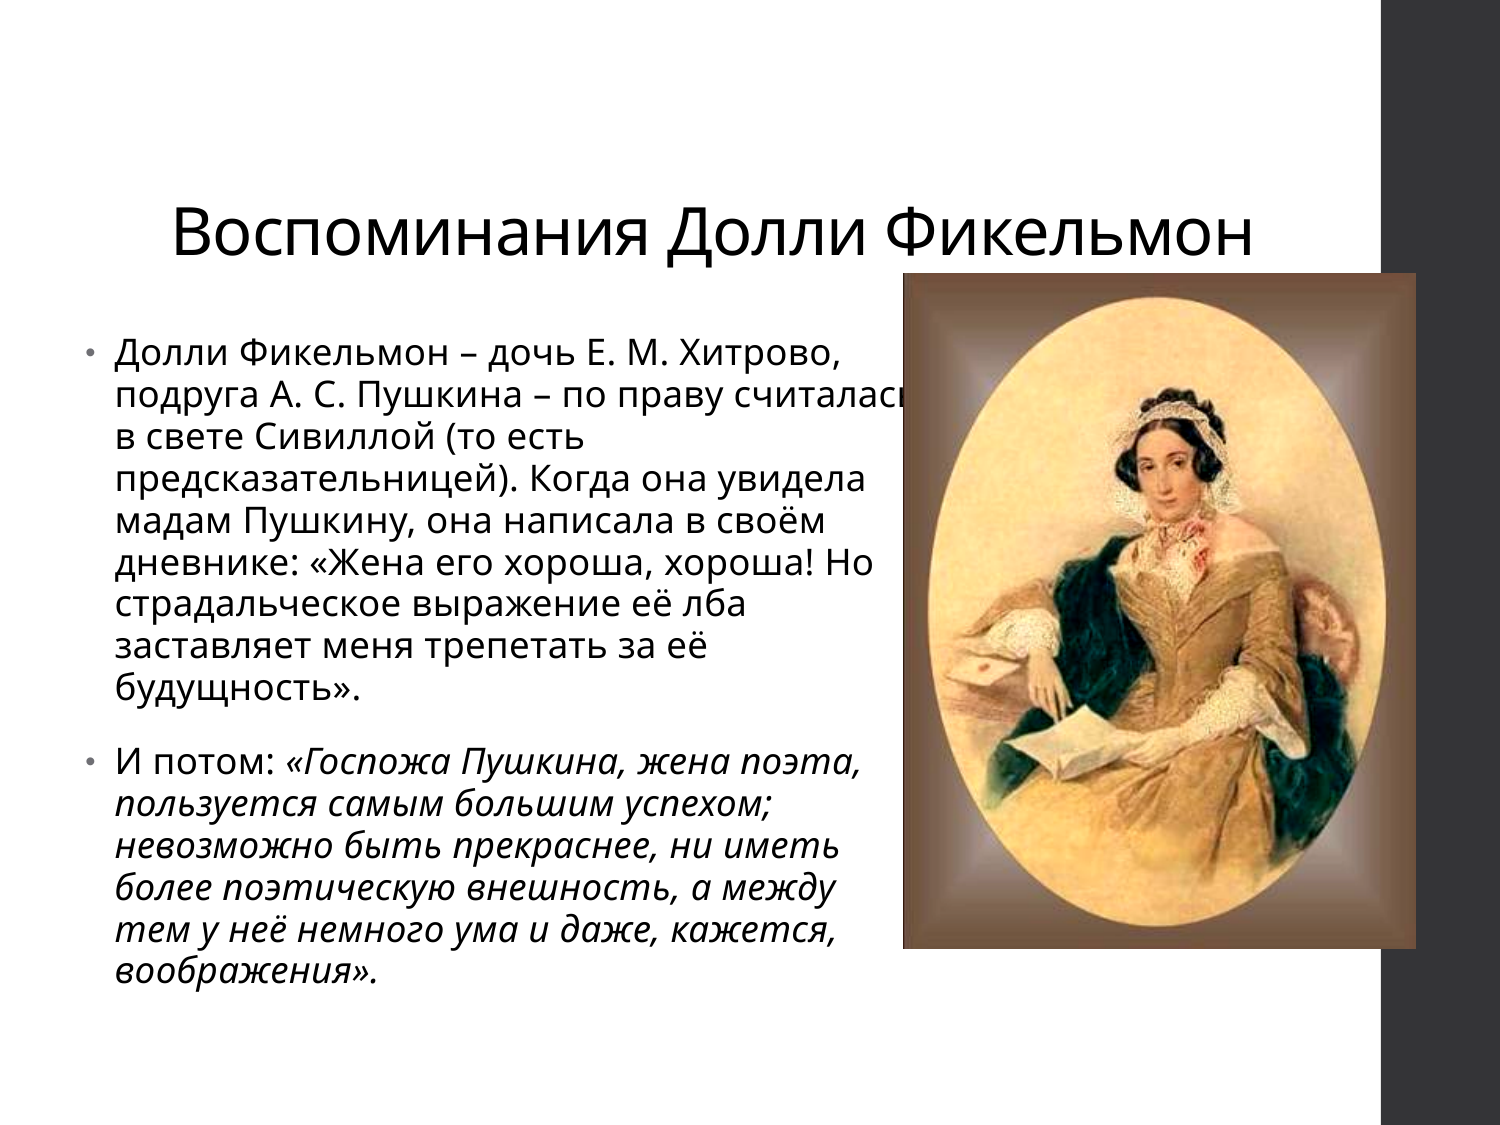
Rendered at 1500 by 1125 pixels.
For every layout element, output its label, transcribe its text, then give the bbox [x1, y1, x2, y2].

title Воспоминания Долли Фикельмон [155, 60, 1348, 278]
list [903, 273, 1416, 949]
list Долли Фикельмон – дочь Е. М. Хитрово, подруга А. С. Пушкина – по праву считалась в свете Сивиллой (то есть предсказательницей). Когда она увидела мадам Пушкину, она написала в своём дневнике: «Жена его хороша, хороша! Но страдальческое выражение её лба заставляет меня трепетать за её будущность». И потом: «Госпожа Пушкина, жена поэта, пользуется самым большим успехом; невозможно быть прекраснее, ни иметь более поэтическую внешность, а между тем у неё немного ума и даже, кажется, воображения». [70, 324, 938, 1000]
